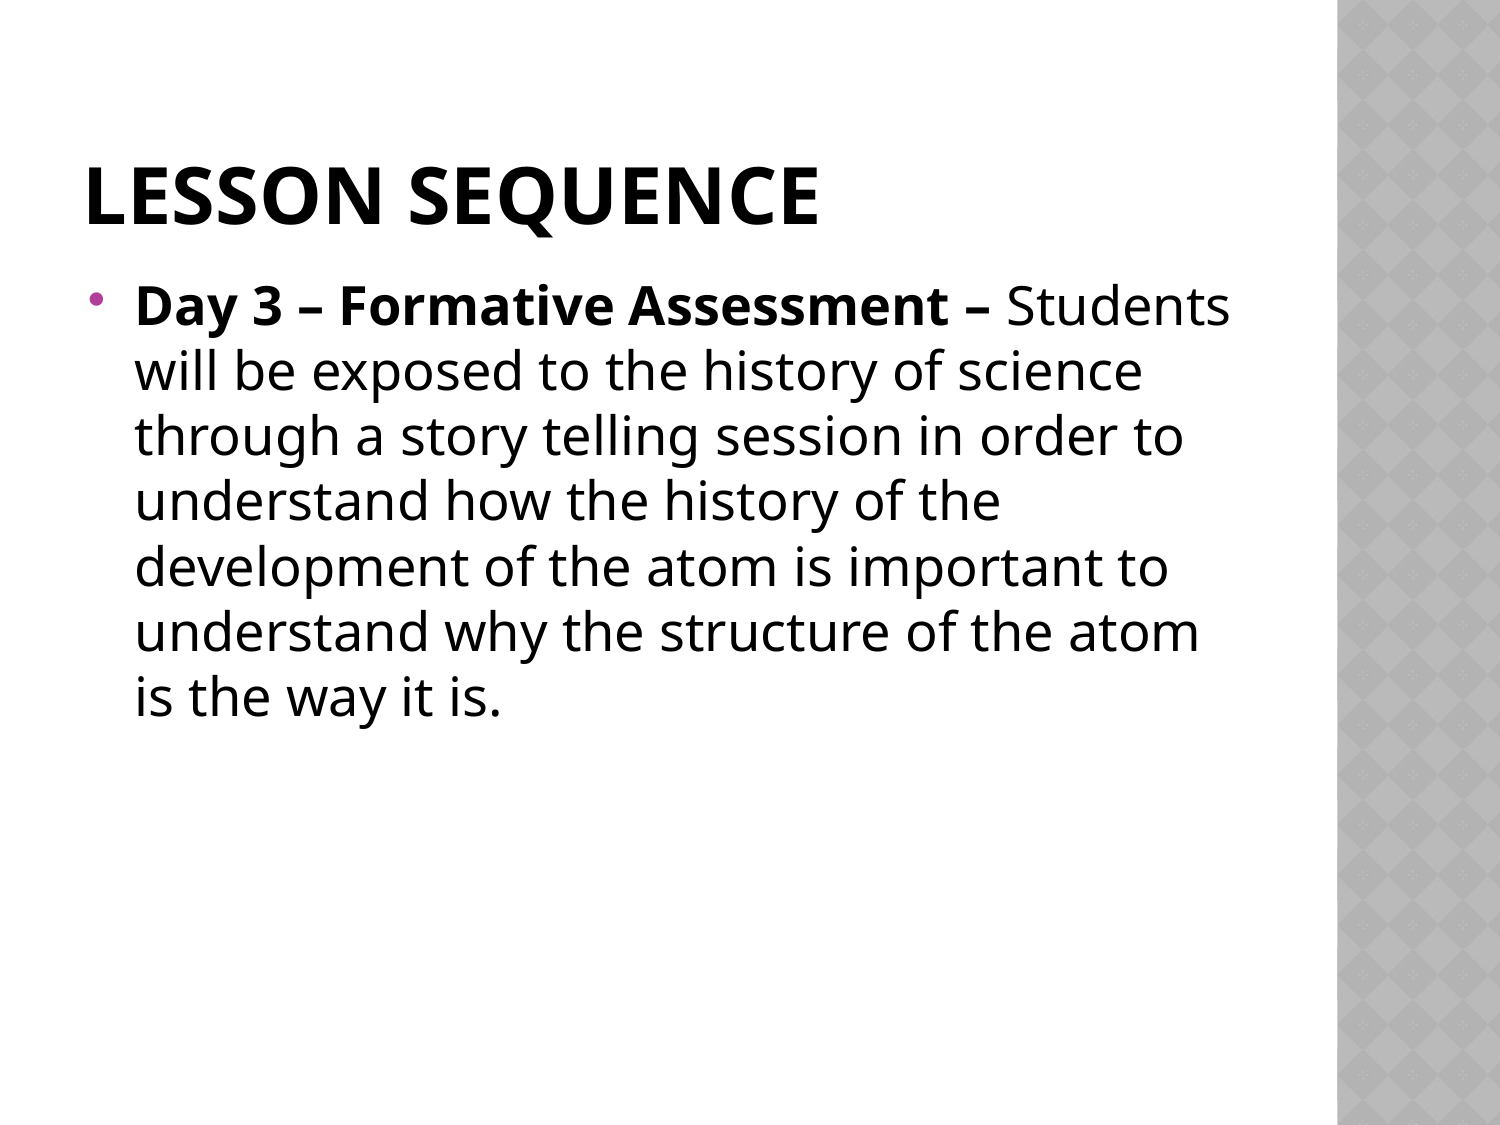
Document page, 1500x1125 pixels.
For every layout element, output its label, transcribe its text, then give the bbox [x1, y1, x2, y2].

list Day 3 – Formative Assessment – Students will be exposed to the history of science through a story telling session in order to understand how the history of the development of the atom is important to understand why the structure of the atom is the way it is. [75, 264, 1263, 1059]
title Lesson Sequence [75, 52, 1263, 240]
